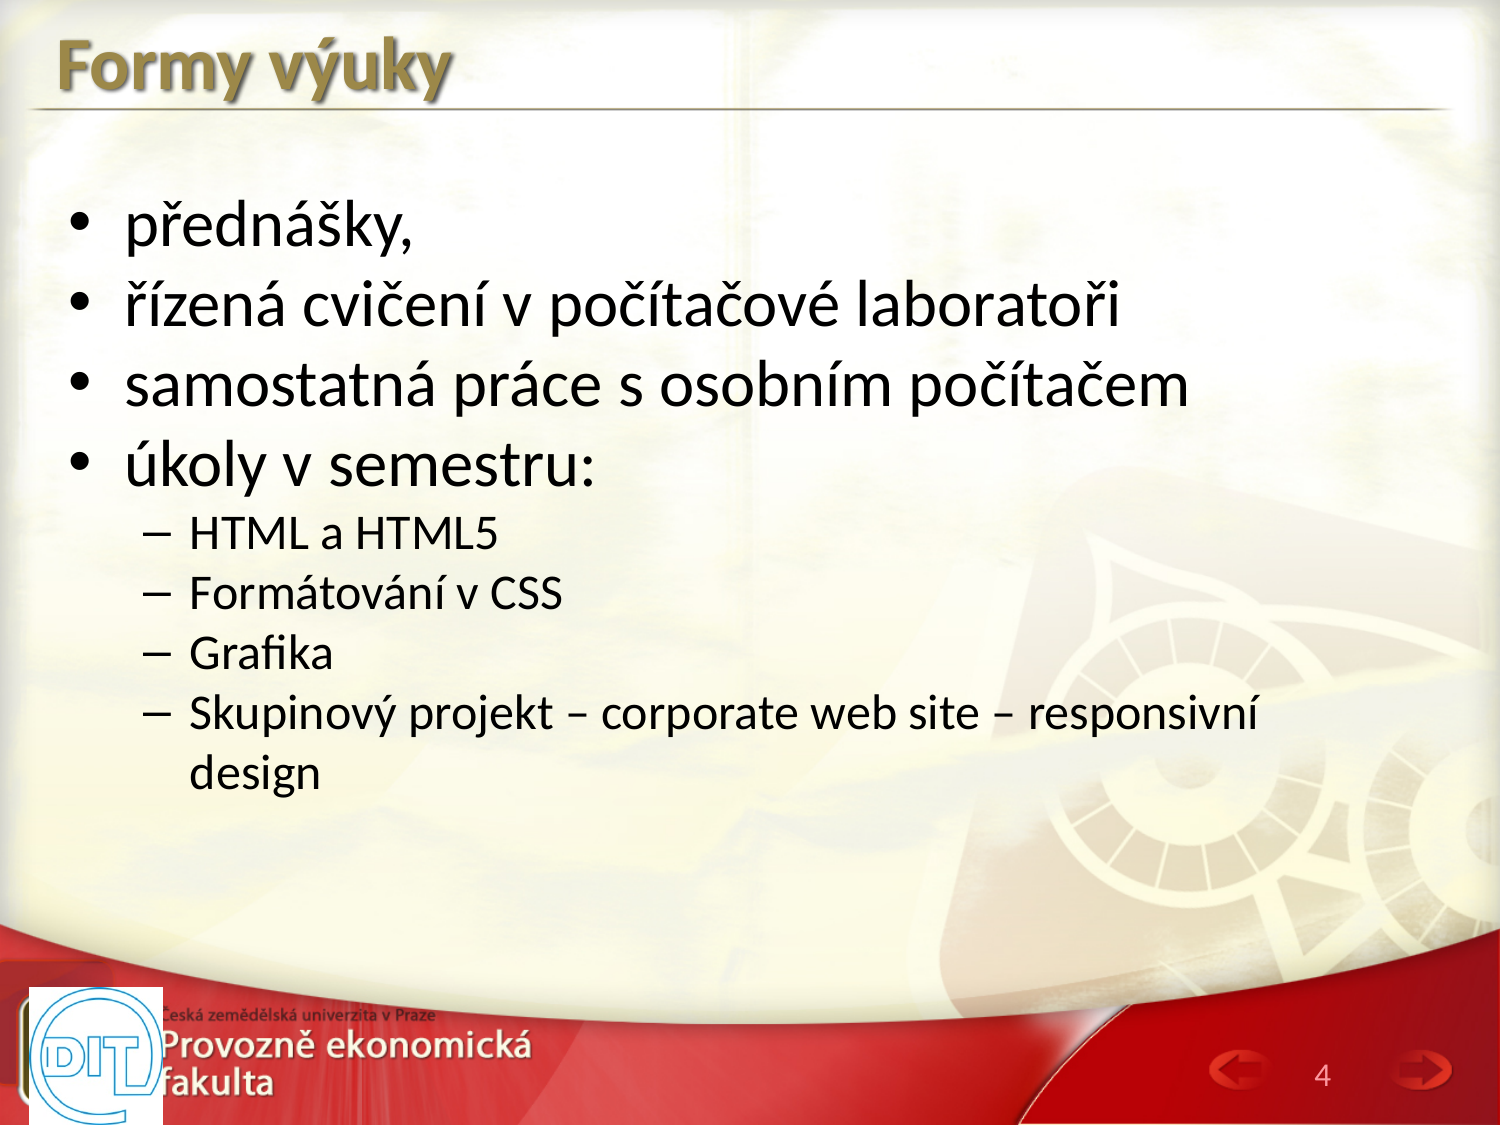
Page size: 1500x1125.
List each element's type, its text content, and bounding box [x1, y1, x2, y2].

picture [0, 0, 1500, 1125]
title Formy výuky [41, 7, 1424, 114]
list přednášky, řízená cvičení v počítačové laboratoři samostatná práce s osobním počítačem úkoly v semestru: HTML a HTML5 Formátování v CSS Grafika Skupinový projekt – corporate web site – responsivní design [53, 172, 1412, 882]
